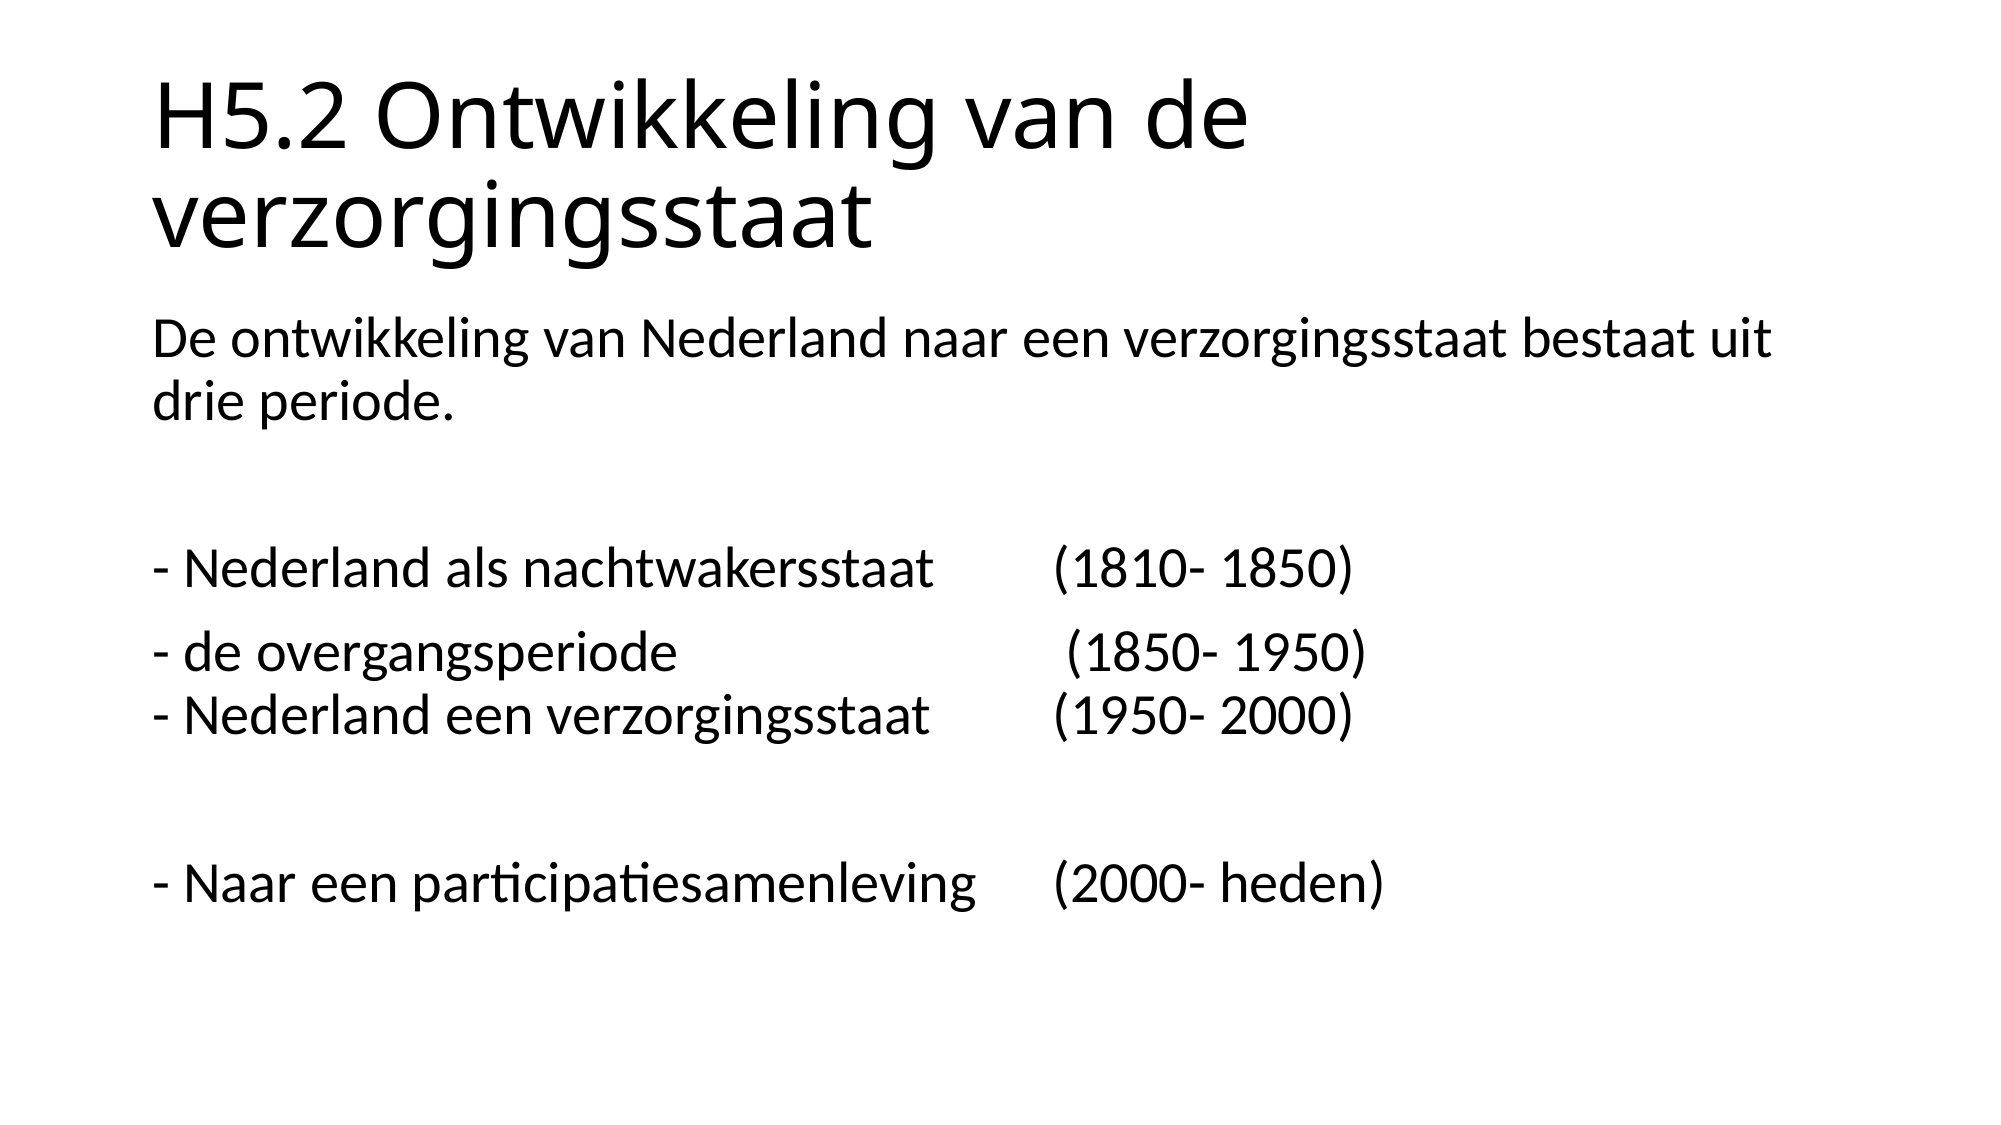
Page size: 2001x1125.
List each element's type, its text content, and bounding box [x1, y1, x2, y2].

list De ontwikkeling van Nederland naar een verzorgingsstaat bestaat uit drie periode. - Nederland als nachtwakersstaat (1810- 1850) - de overgangsperiode (1850- 1950) - Nederland een verzorgingsstaat (1950- 2000) - Naar een participatiesamenleving (2000- heden) [137, 299, 1863, 1014]
title H5.2 Ontwikkeling van de verzorgingsstaat [137, 59, 1863, 278]
